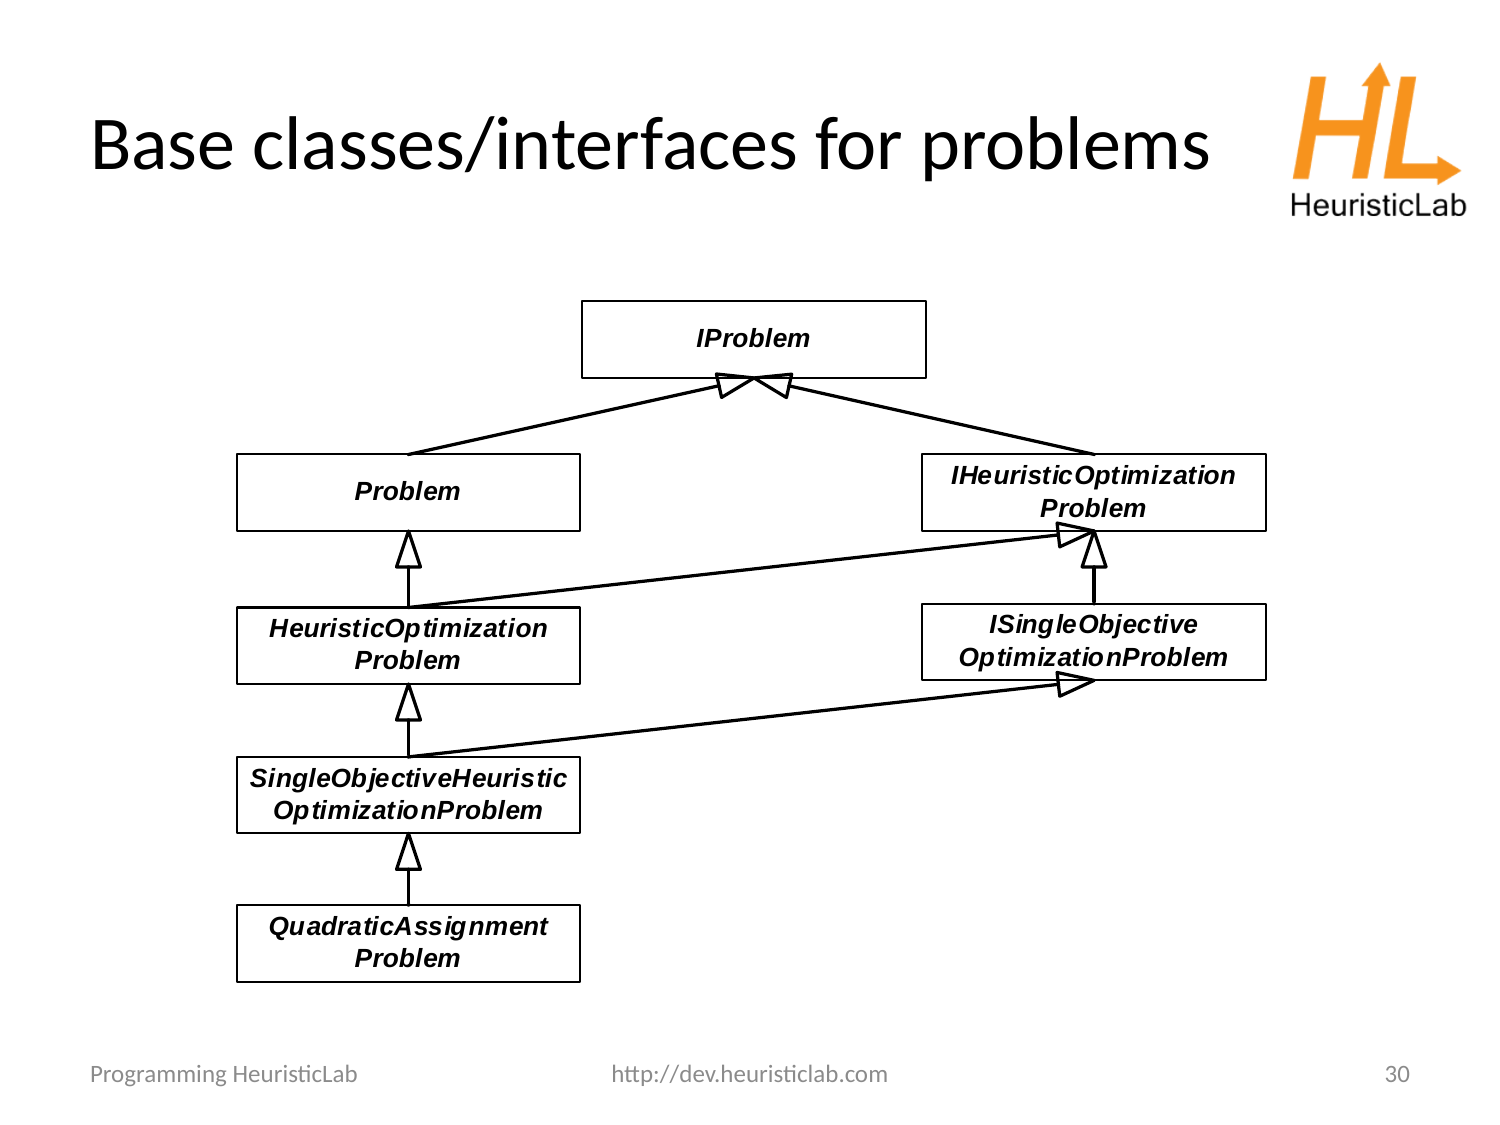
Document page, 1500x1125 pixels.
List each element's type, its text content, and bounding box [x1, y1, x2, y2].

picture [232, 297, 1268, 988]
title Base classes/interfaces for problems [75, 45, 1282, 233]
slide_number 30 [1074, 1042, 1425, 1103]
footer http://dev.heuristiclab.com [512, 1042, 988, 1103]
picture [1281, 27, 1474, 244]
slide_number Programming HeuristicLab [75, 1042, 425, 1103]
